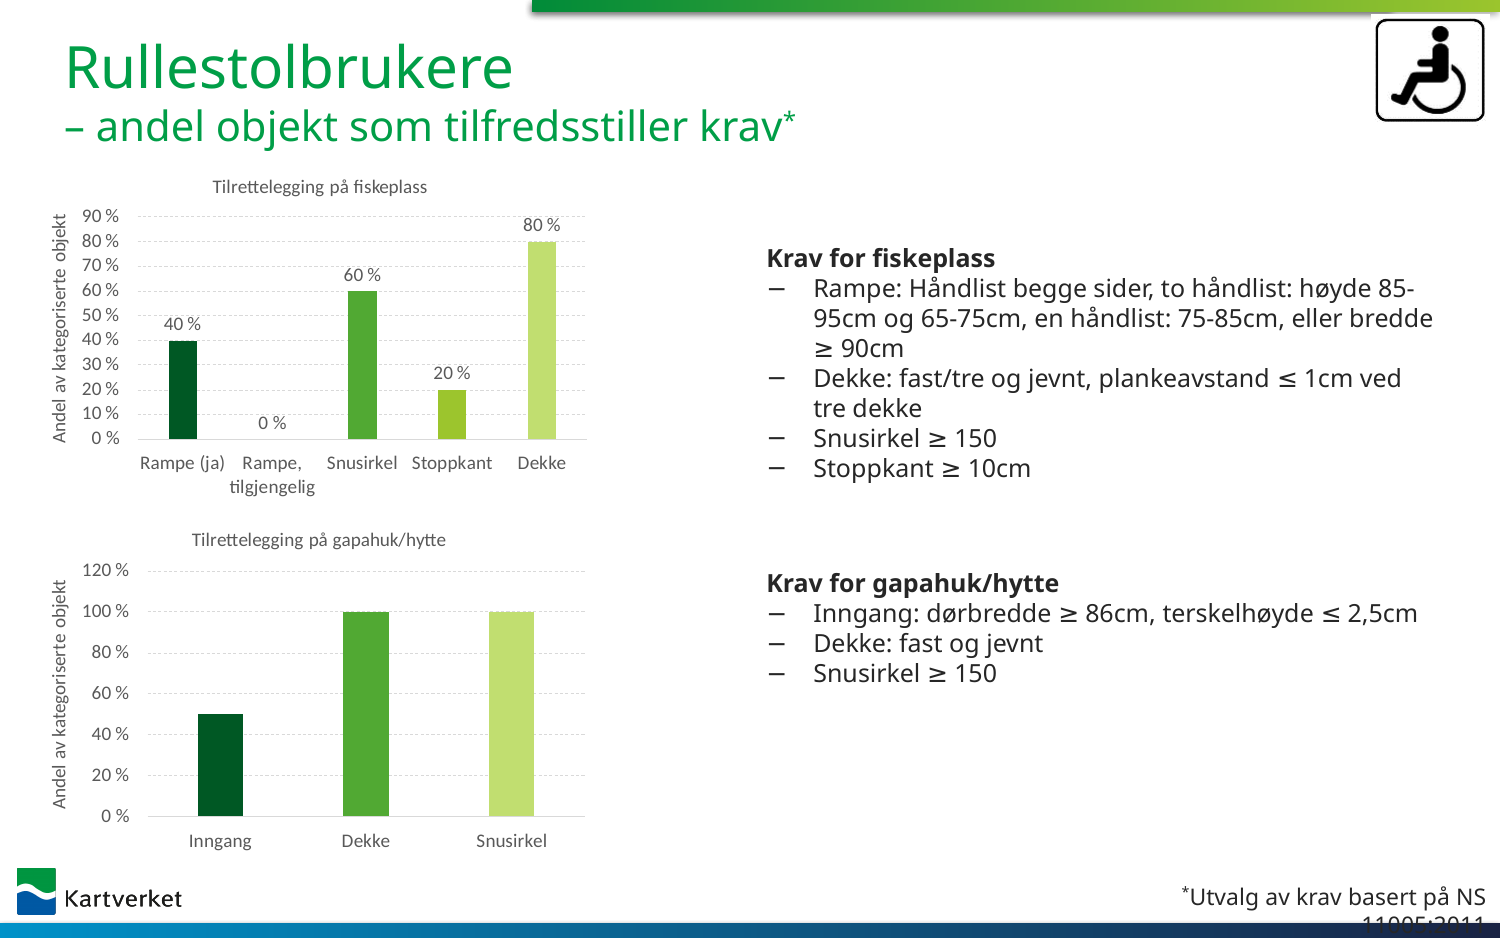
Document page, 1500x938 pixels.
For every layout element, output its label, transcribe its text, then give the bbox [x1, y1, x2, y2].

picture [41, 520, 596, 859]
picture [1371, 13, 1491, 127]
text_box Rullestolbrukere – andel objekt som tilfredsstiller krav* [49, 29, 1431, 158]
text_box *Utvalg av krav basert på NS 11005:2011 [1068, 873, 1500, 938]
picture [41, 166, 598, 505]
text_box Krav for gapahuk/hytte Inngang: dørbredde ≥ 86cm, terskelhøyde ≤ 2,5cm Dekke: fast og jevnt Snusirkel ≥ 150 [751, 560, 1452, 695]
text_box Krav for fiskeplass Rampe: Håndlist begge sider, to håndlist: høyde 85-95cm og 65-75cm, en håndlist: 75-85cm, eller bredde ≥ 90cm Dekke: fast/tre og jevnt, plankeavstand ≤ 1cm ved tre dekke Snusirkel ≥ 150 Stoppkant ≥ 10cm [751, 235, 1452, 490]
